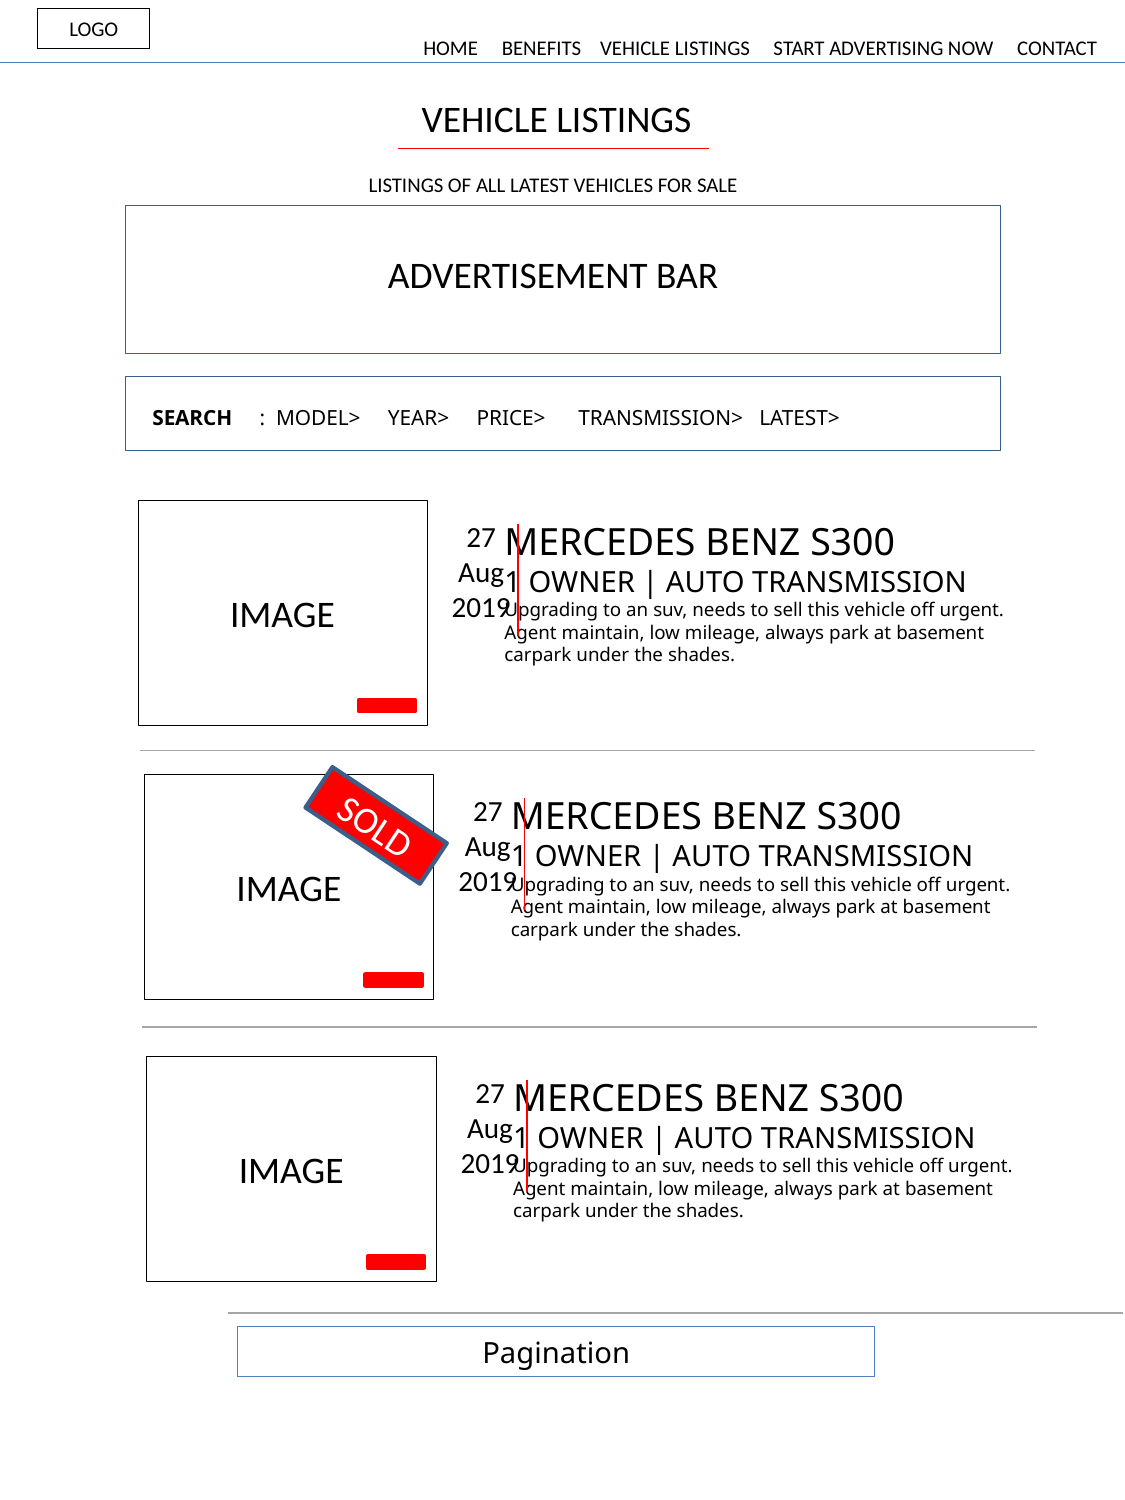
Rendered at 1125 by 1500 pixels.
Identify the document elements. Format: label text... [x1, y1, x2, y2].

text_box 27 Aug 2019 [443, 784, 533, 905]
text_box IMAGE [145, 1054, 438, 1283]
text_box MERCEDES BENZ S300 1 OWNER | AUTO TRANSMISSION Upgrading to an suv, needs to sell this vehicle off urgent. Agent maintain, low mileage, always park at basement carpark under the shades. [498, 1066, 1027, 1230]
text_box IMAGE [136, 498, 429, 727]
text_box ADVERTISEMENT BAR [373, 243, 734, 304]
text_box MERCEDES BENZ S300 1 OWNER | AUTO TRANSMISSION Upgrading to an suv, needs to sell this vehicle off urgent. Agent maintain, low mileage, always park at basement carpark under the shades. [489, 510, 1018, 673]
text_box LISTINGS OF ALL LATEST VEHICLES FOR SALE [353, 164, 753, 203]
text_box 27 Aug 2019 [436, 510, 526, 631]
text_box VEHICLE LISTINGS [406, 87, 707, 148]
text_box 27 Aug 2019 [445, 1066, 535, 1187]
text_box MERCEDES BENZ S300 1 OWNER | AUTO TRANSMISSION Upgrading to an suv, needs to sell this vehicle off urgent. Agent maintain, low mileage, always park at basement carpark under the shades. [496, 784, 1025, 948]
text_box [123, 203, 1002, 355]
text_box HOME BENEFITS VEHICLE LISTINGS START ADVERTISING NOW CONTACT [408, 26, 1113, 61]
text_box IMAGE [142, 772, 436, 1001]
text_box SOLD [303, 765, 449, 886]
text_box Pagination [237, 1326, 875, 1377]
text_box [123, 374, 1002, 452]
text_box LOGO [37, 8, 150, 49]
